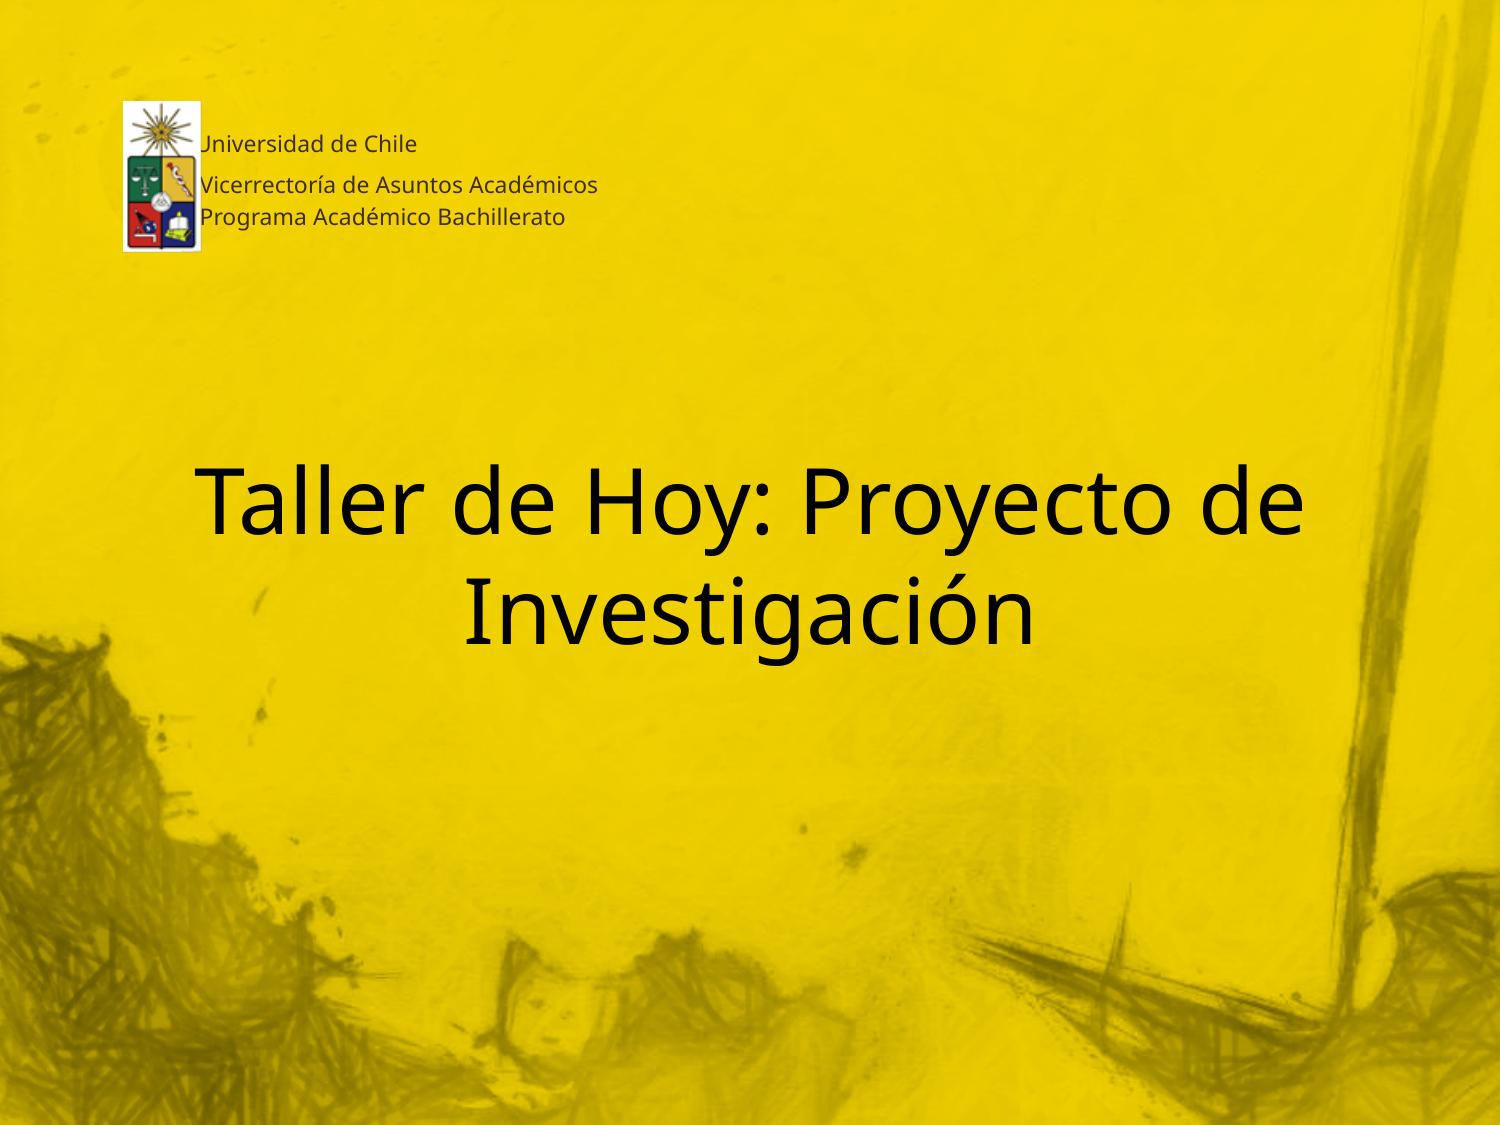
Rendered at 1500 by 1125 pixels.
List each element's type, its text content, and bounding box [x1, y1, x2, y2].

picture [123, 101, 203, 254]
subtitle Universidad de Chile Vicerrectoría de Asuntos Académicos Programa Académico Bachillerato [76, 78, 1127, 291]
title Taller de Hoy: Proyecto de Investigación [162, 432, 1340, 674]
